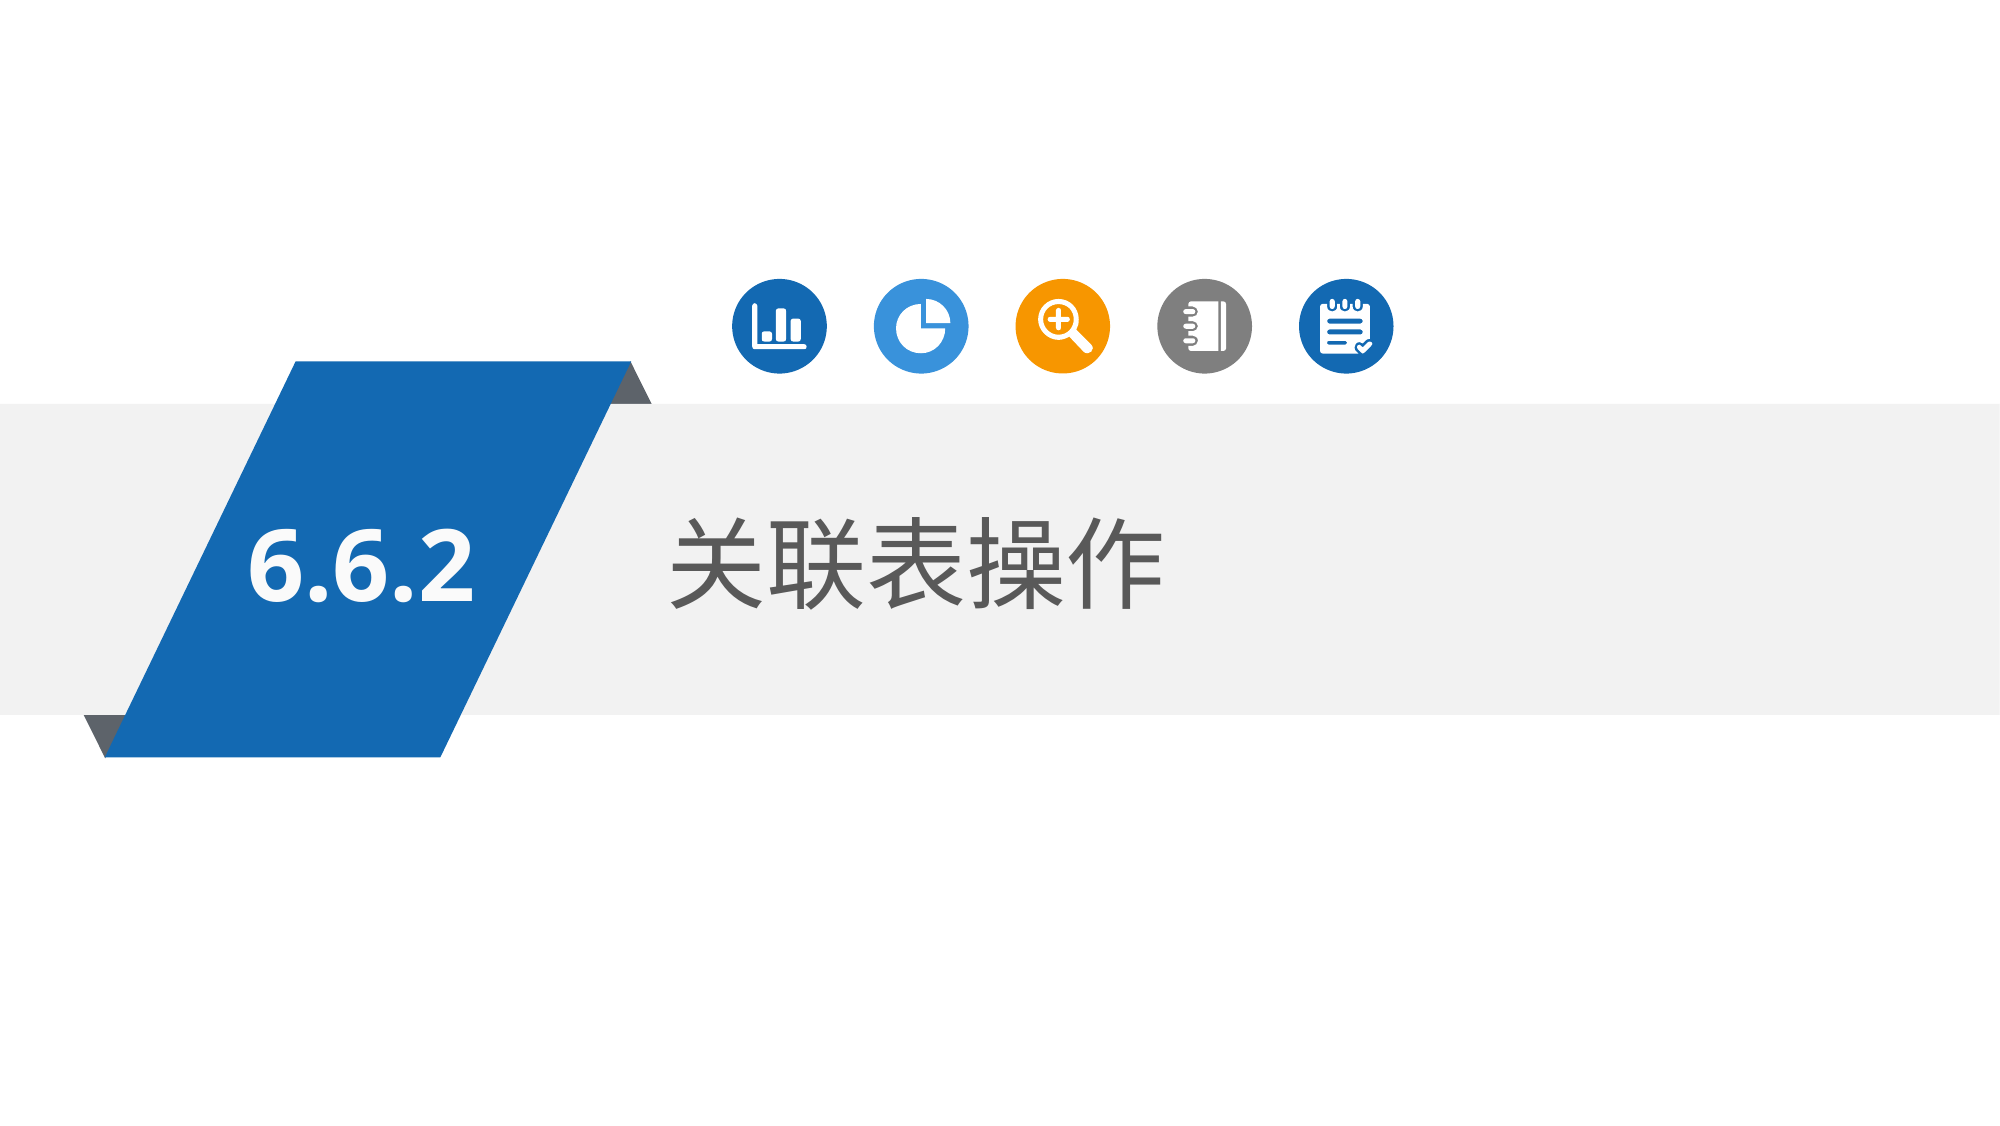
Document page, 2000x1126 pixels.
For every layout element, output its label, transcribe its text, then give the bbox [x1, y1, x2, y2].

text_box 关联表操作 [651, 494, 1612, 630]
text_box 6.6.2 [232, 494, 517, 630]
